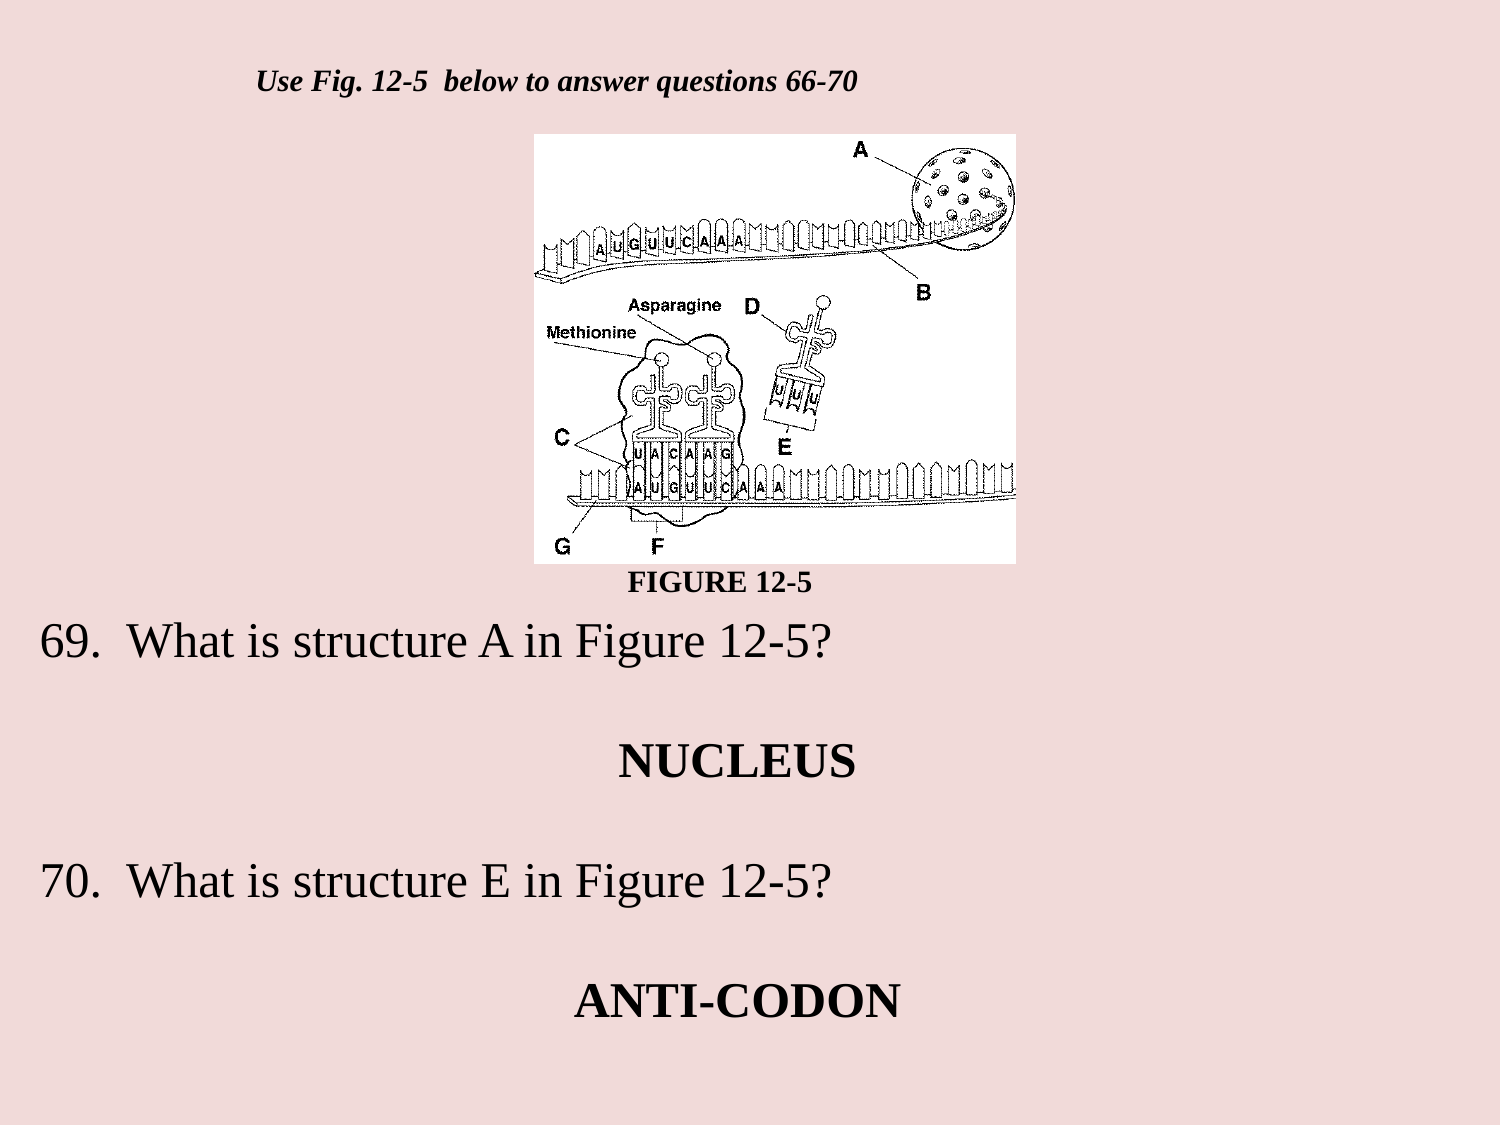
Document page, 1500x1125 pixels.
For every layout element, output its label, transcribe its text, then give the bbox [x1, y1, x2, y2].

text_box 69. What is structure A in Figure 12-5? NUCLEUS 70. What is structure E in Figure 12-5? ANTI-CODON [24, 599, 1450, 1035]
picture [255, 62, 1463, 601]
